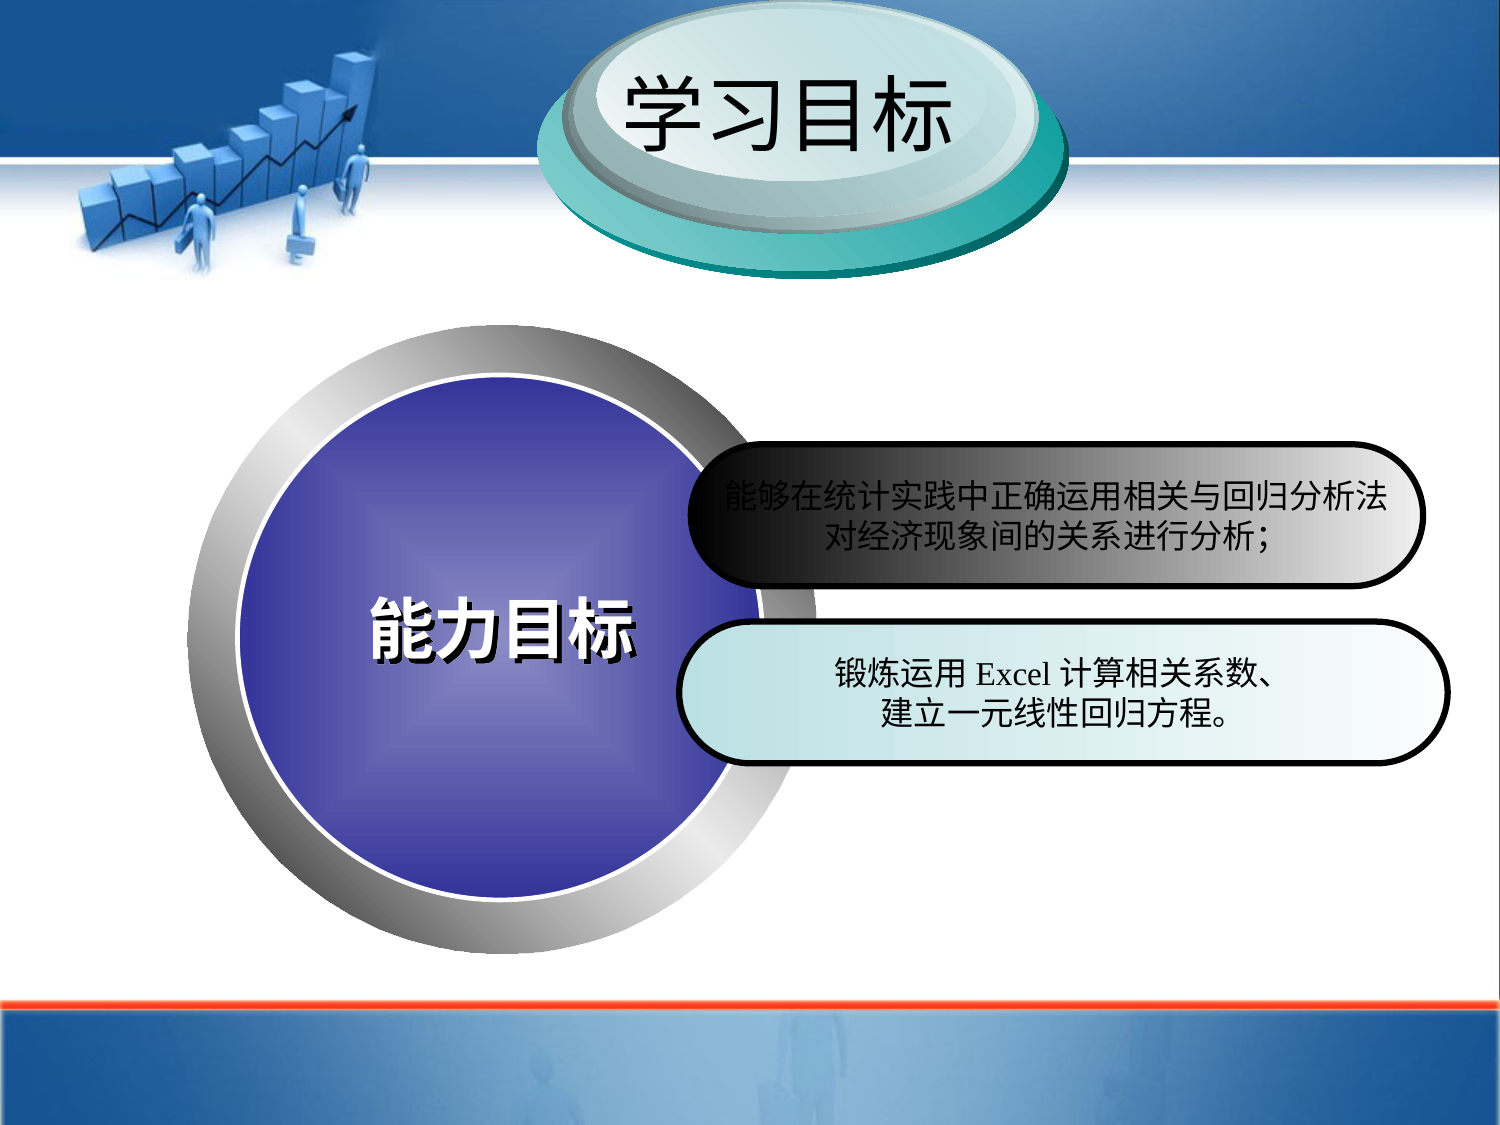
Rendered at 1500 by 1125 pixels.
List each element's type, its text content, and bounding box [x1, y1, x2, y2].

text_box 能力目标 [352, 499, 650, 675]
text_box 锻炼运用Excel计算相关系数、 建立一元线性回归方程。 [679, 621, 1448, 764]
text_box [758, 587, 816, 621]
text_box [537, 0, 1070, 280]
text_box 能够在统计实践中正确运用相关与回归分析法 对经济现象间的关系进行分析； [690, 444, 1424, 587]
picture [0, 0, 1500, 1125]
text_box [237, 374, 762, 900]
text_box [187, 324, 791, 954]
